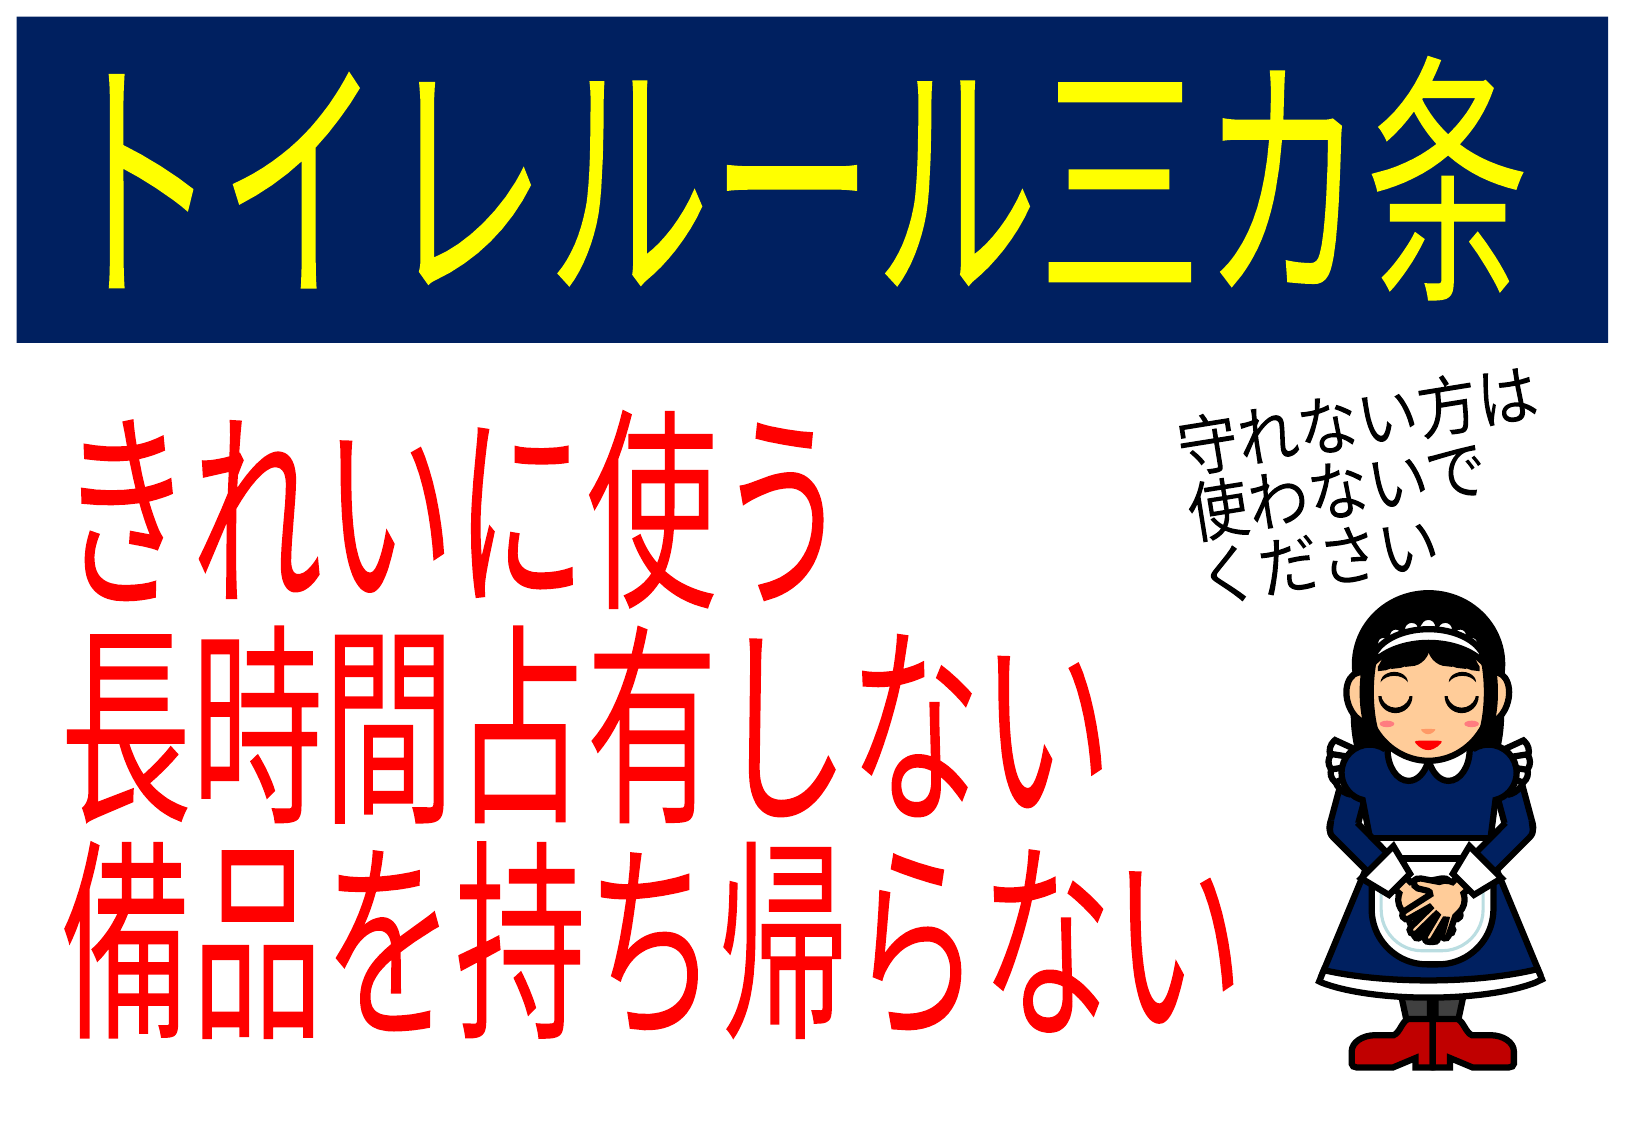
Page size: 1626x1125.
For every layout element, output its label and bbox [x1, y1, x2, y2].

text_box [1318, 592, 1543, 1068]
text_box [14, 15, 1610, 345]
